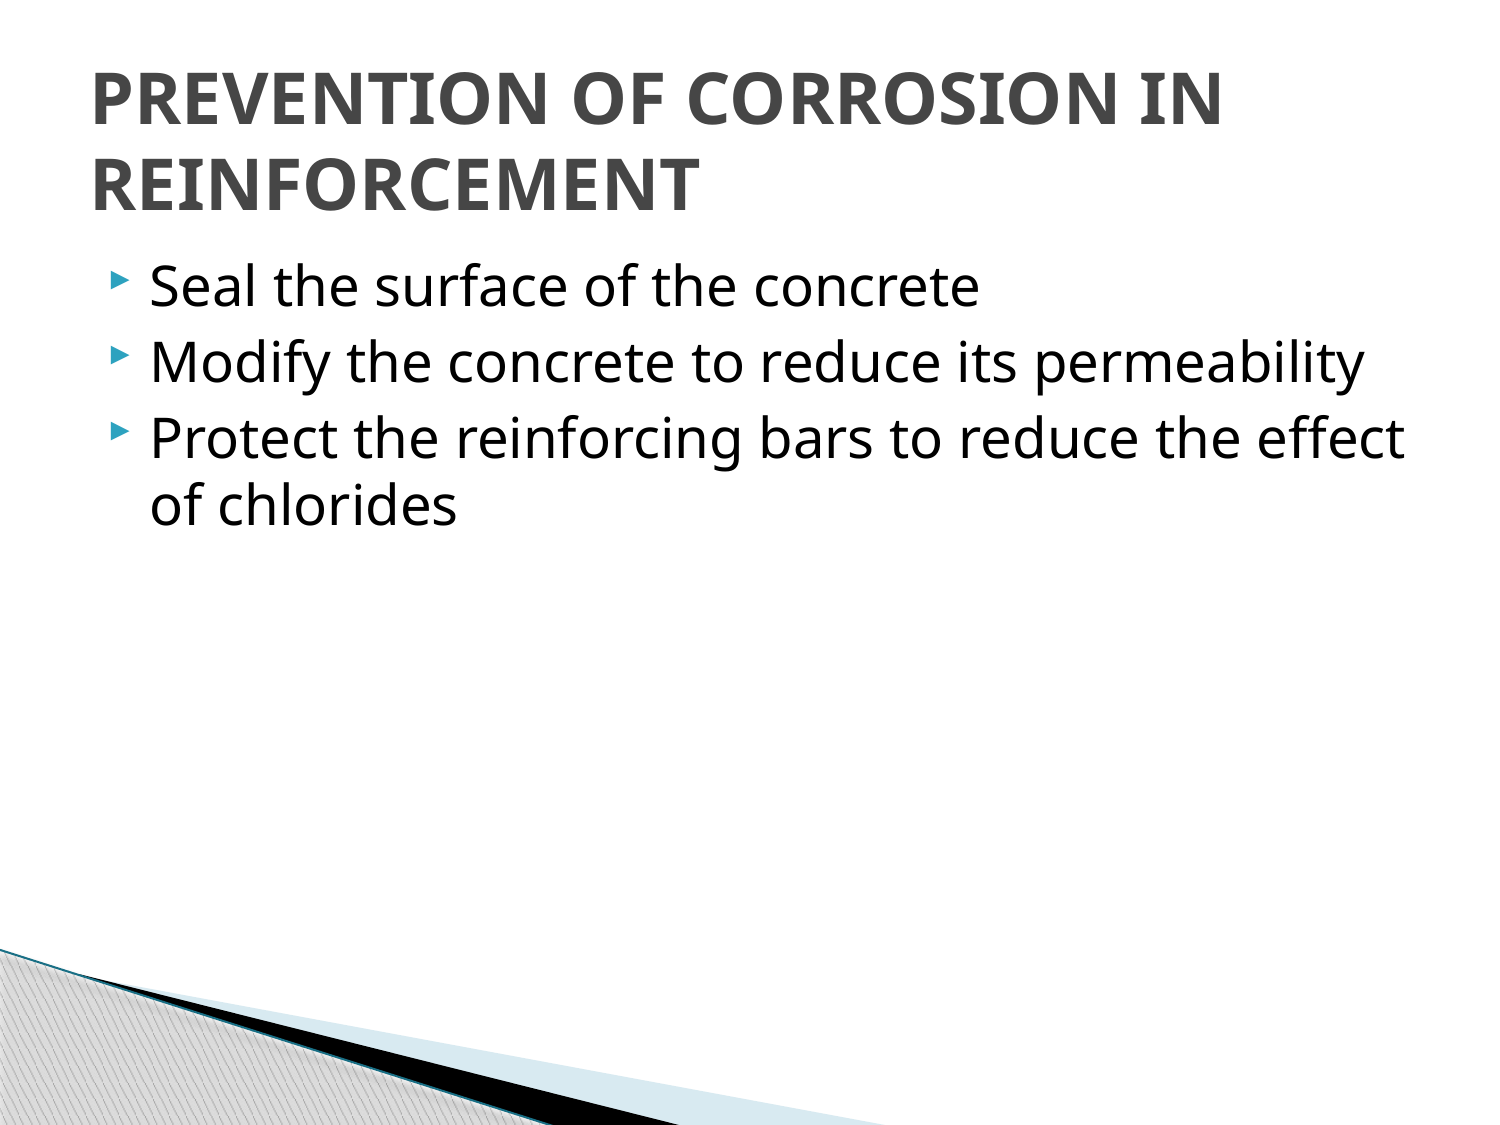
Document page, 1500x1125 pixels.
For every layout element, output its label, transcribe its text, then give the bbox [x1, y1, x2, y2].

title PREVENTION OF CORROSION IN REINFORCEMENT [75, 45, 1425, 233]
list Seal the surface of the concrete Modify the concrete to reduce its permeability Protect the reinforcing bars to reduce the effect of chlorides [75, 243, 1425, 986]
